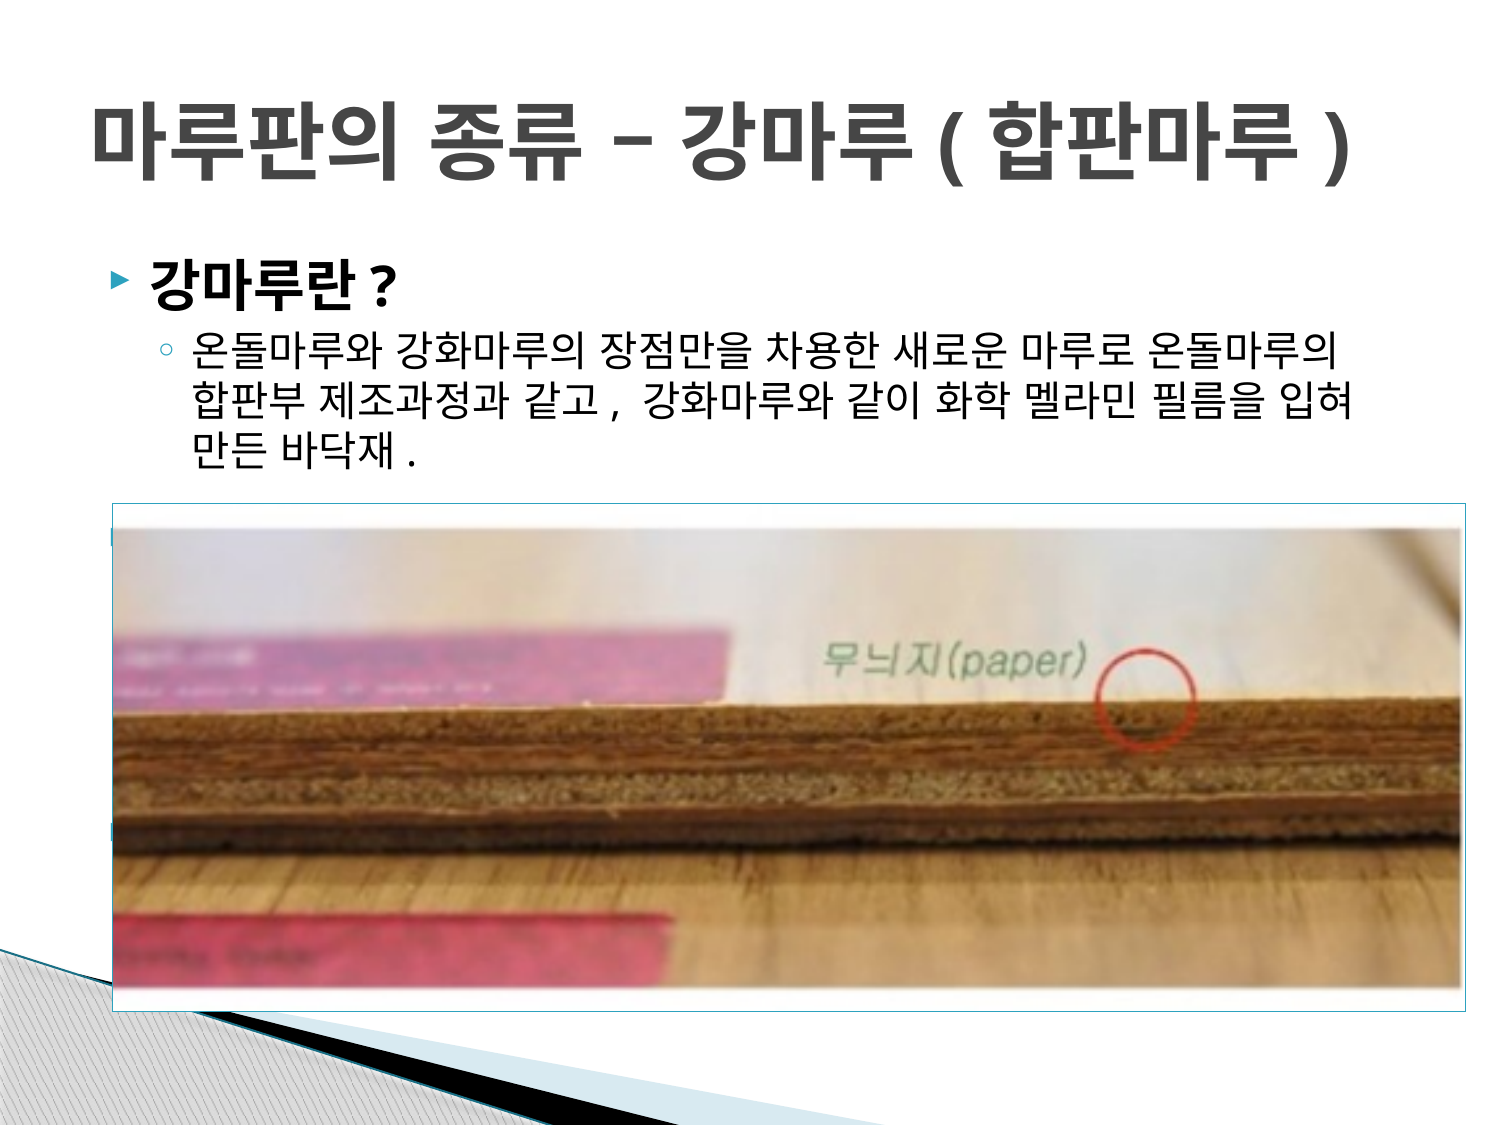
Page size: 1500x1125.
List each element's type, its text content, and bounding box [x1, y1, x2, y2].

title 마루판의 종류 – 강마루(합판마루) [75, 45, 1425, 233]
list 강마루란? 온돌마루와 강화마루의 장점만을 차용한 새로운 마루로 온돌마루의 합판부 제조과정과 같고, 강화마루와 같이 화학 멜라민 필름을 입혀 만든 바닥재. 제조방법 합판마루(일반)의 합판부 제조과정은 같으나 그 위에 강화마루 제조 시 사용되는 원목 무늬를 인쇄한 종이를 붙인 후 화학 멜라민 수지를 입혀 만듬. 시공방법 시공 바닥면에 접착제를 도포하고 그 위에 마루를 결합하여 부착 시공. [75, 243, 1425, 986]
picture [111, 503, 1466, 1012]
